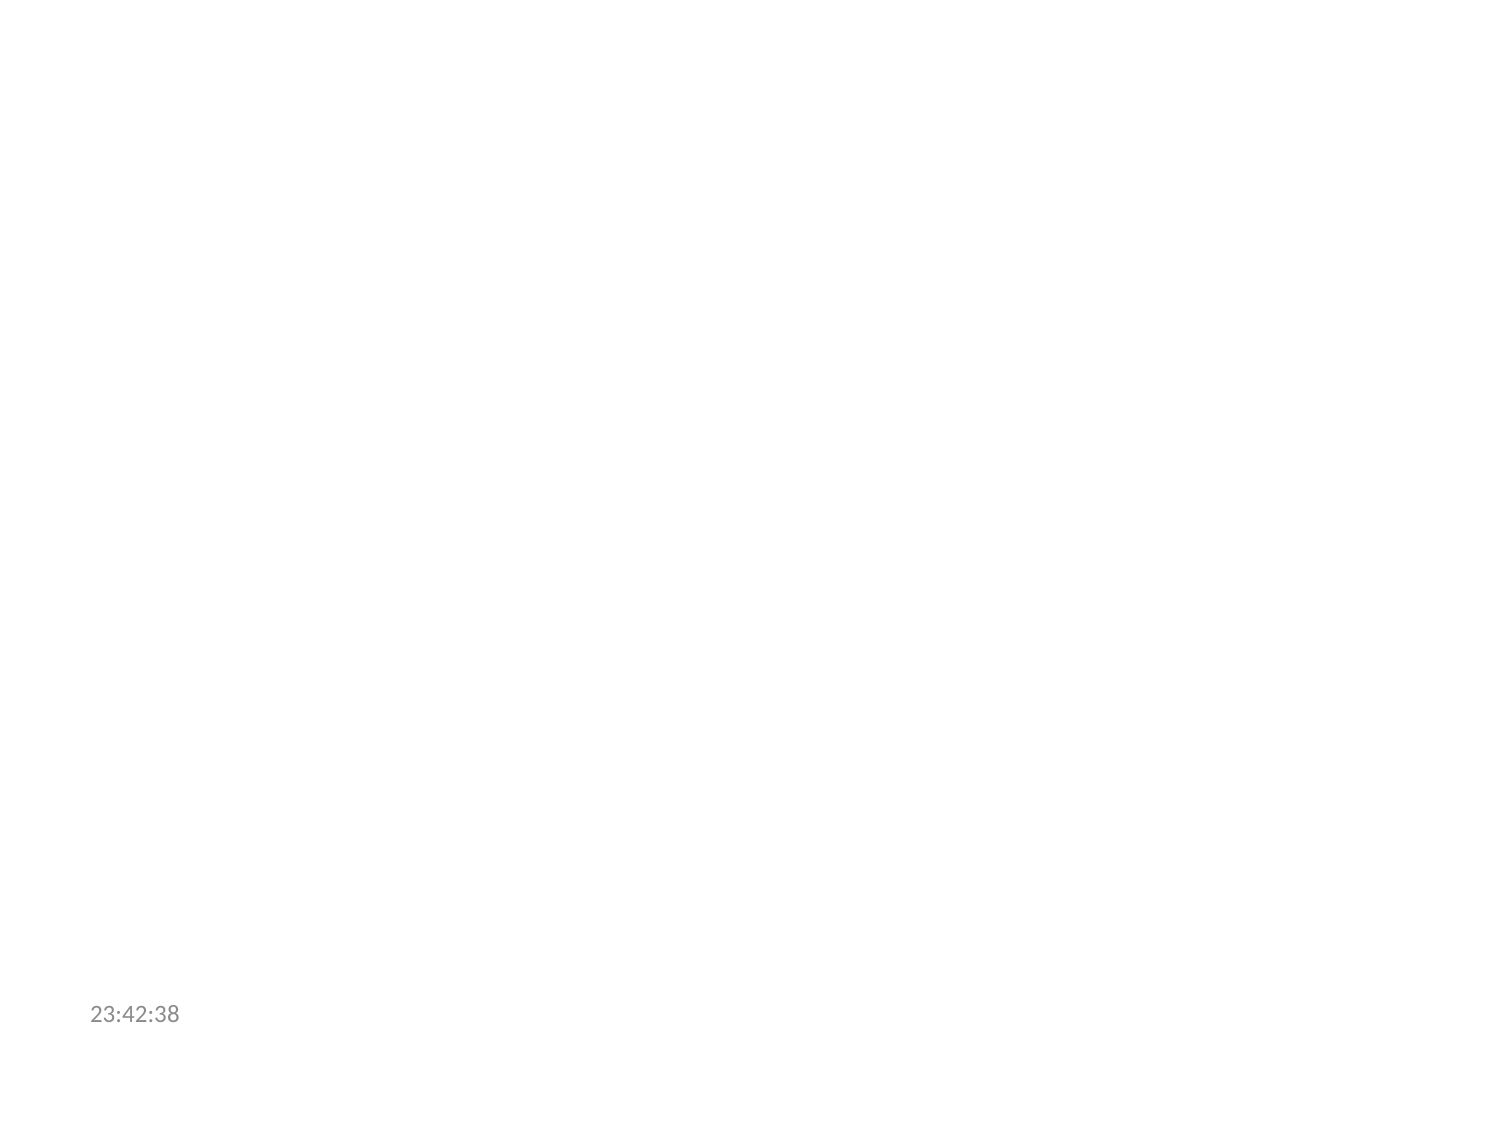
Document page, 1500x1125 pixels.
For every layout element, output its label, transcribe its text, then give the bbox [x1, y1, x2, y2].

text_box 15:35:09 [75, 982, 425, 1043]
